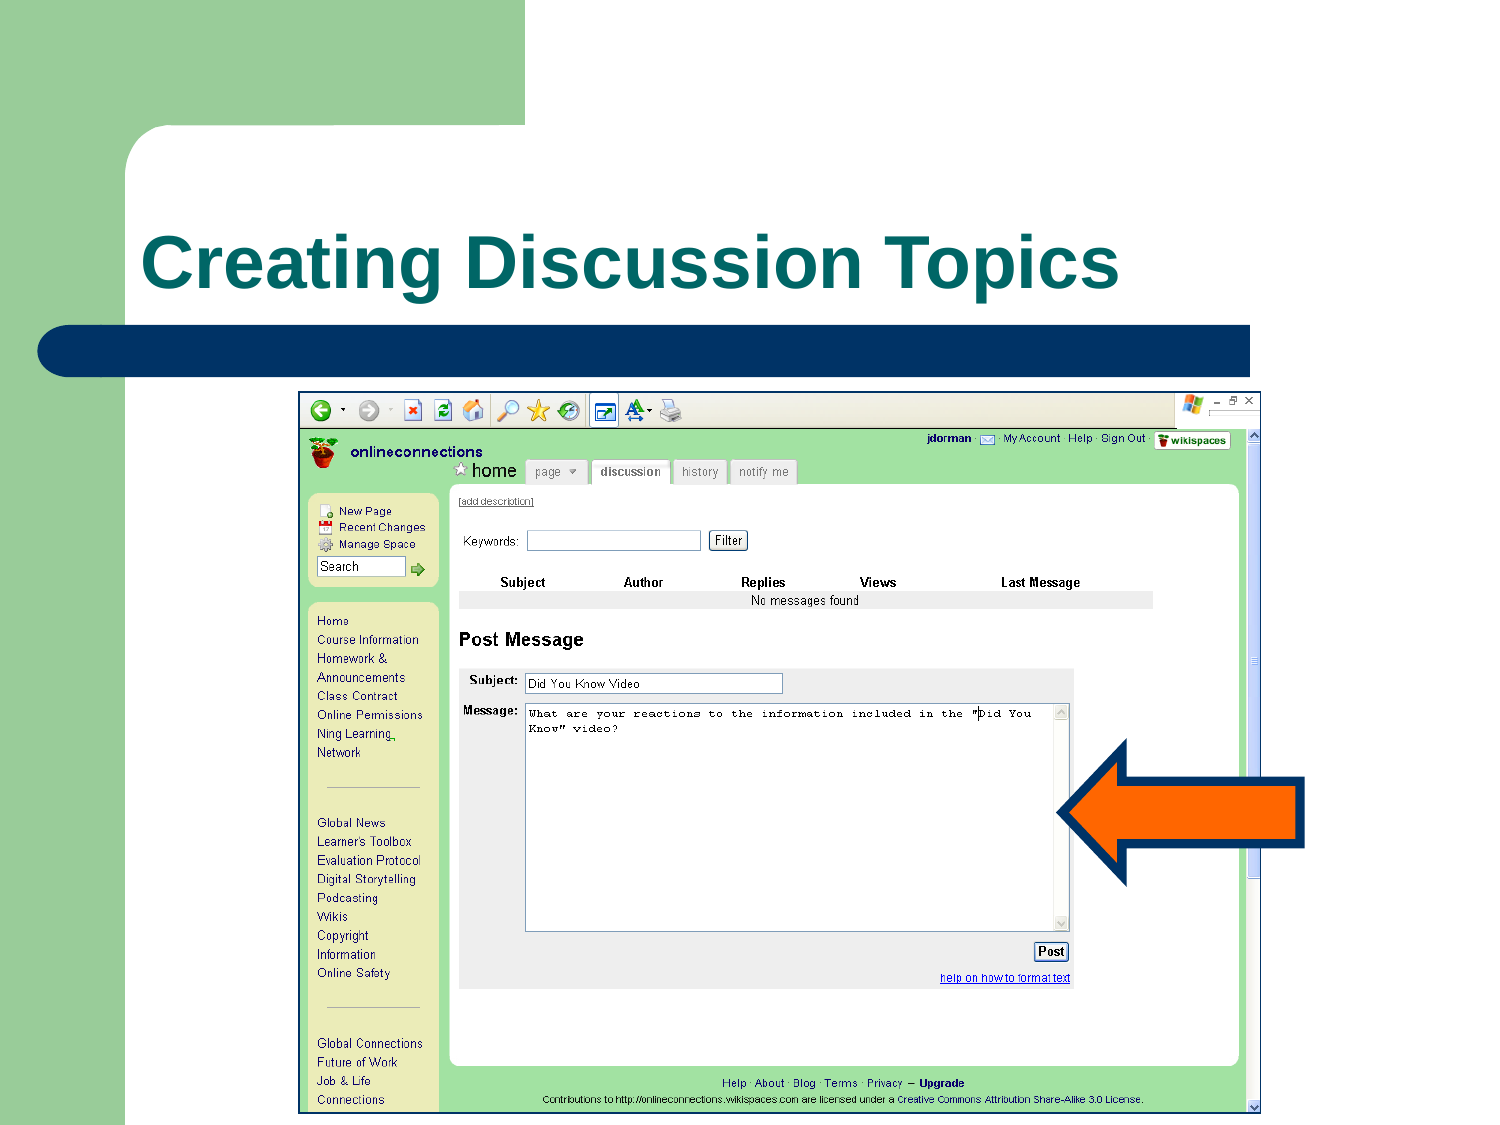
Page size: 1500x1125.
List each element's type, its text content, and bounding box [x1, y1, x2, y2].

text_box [299, 392, 1301, 1113]
title Creating Discussion Topics [124, 124, 1426, 313]
